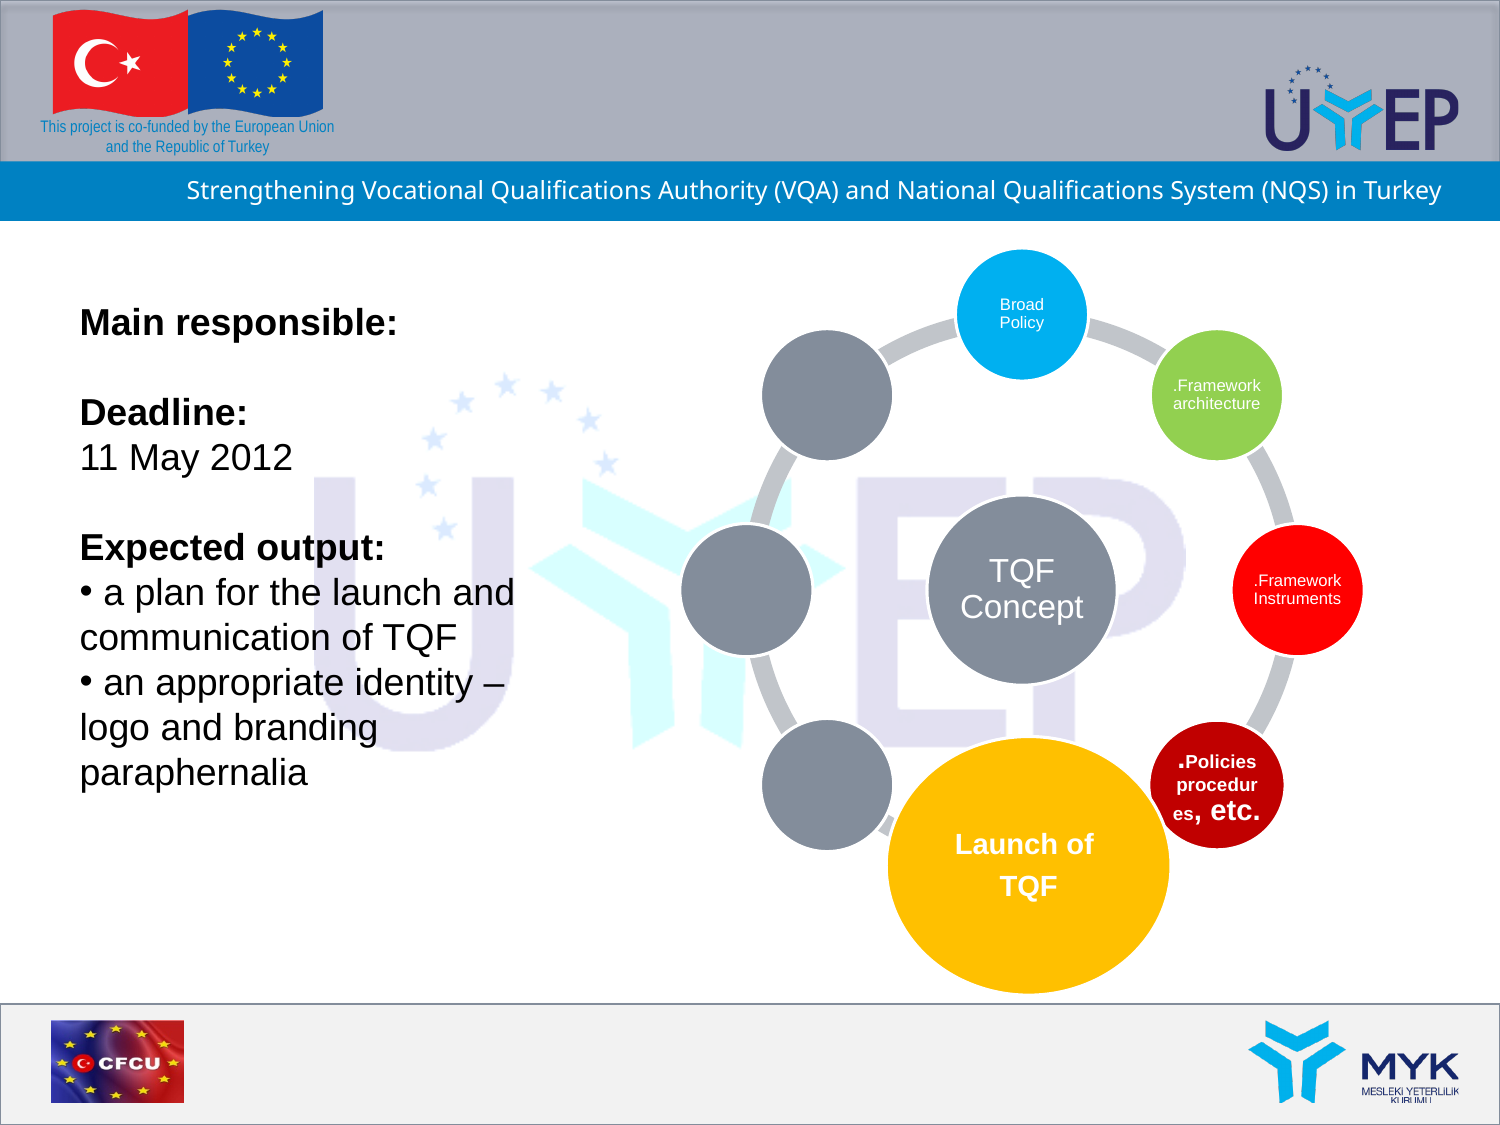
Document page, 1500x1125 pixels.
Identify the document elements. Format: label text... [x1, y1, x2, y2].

picture [51, 1020, 184, 1103]
picture [280, 123, 286, 130]
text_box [607, 278, 1437, 965]
picture [49, 120, 53, 132]
list [51, 255, 1459, 1004]
text_box Main responsible: Deadline: 11 May 2012 Expected output: a plan for the launch and communication of TQF an appropriate identity – logo and branding paraphernalia [64, 290, 597, 801]
